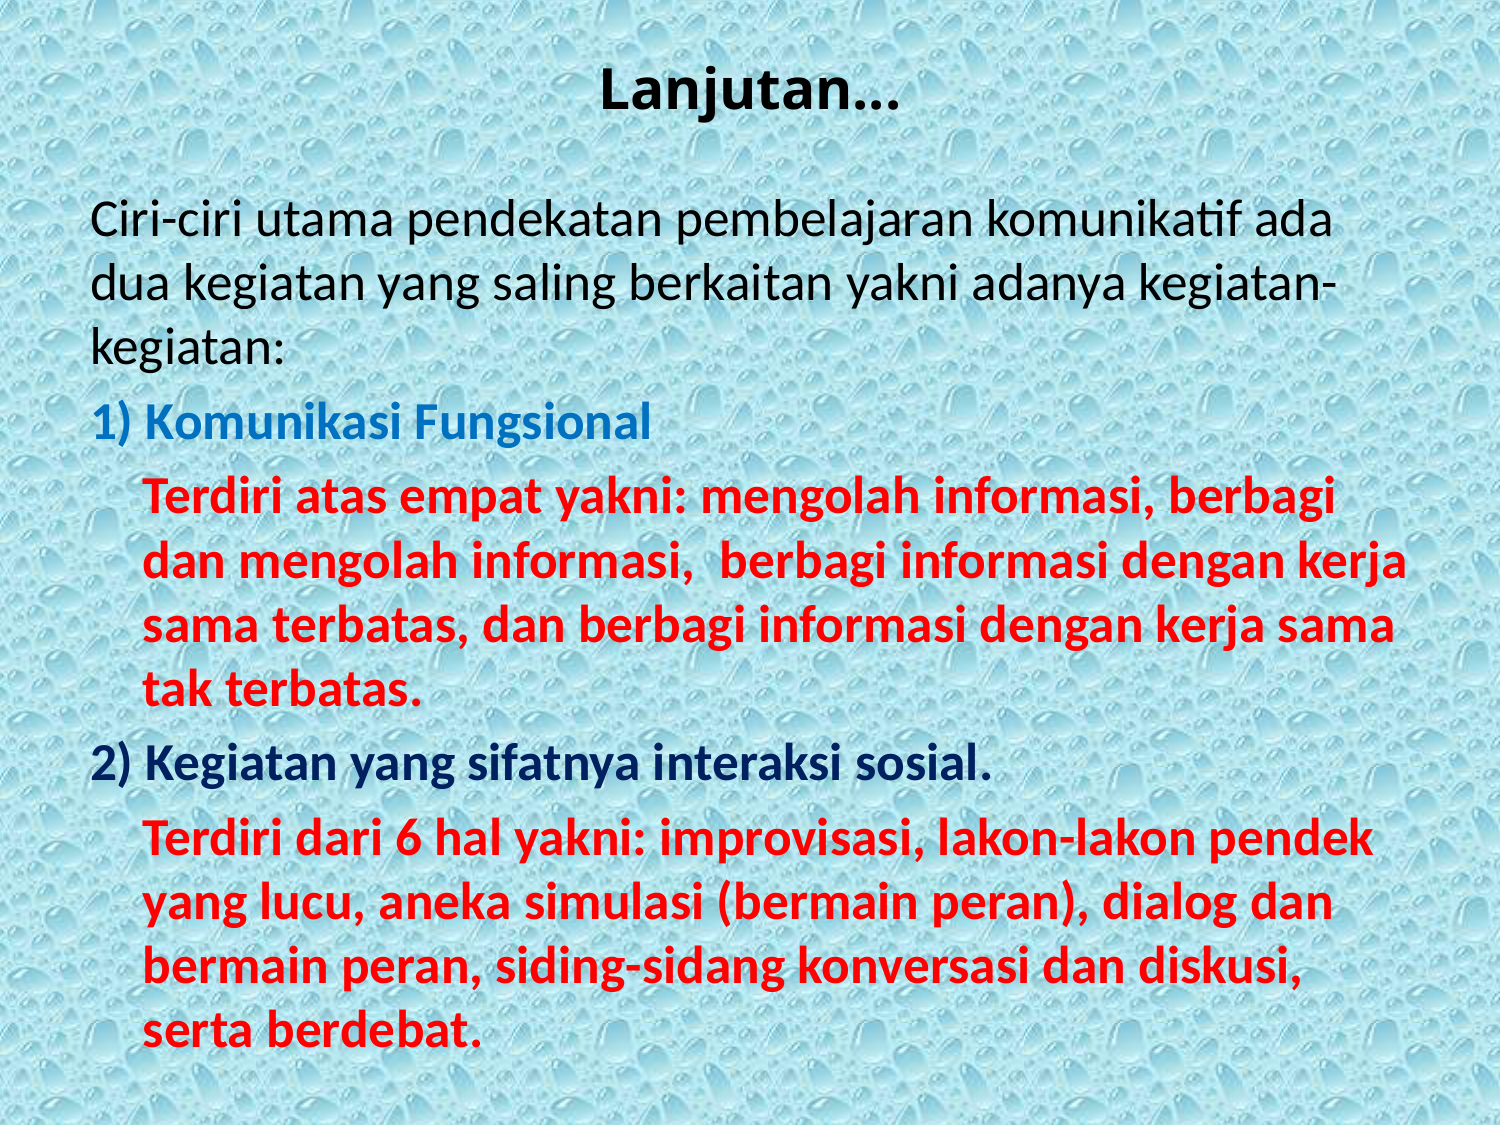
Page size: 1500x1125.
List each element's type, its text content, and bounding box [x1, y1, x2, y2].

title Lanjutan... [75, 45, 1425, 129]
picture [0, 0, 1500, 1125]
list Ciri-ciri utama pendekatan pembelajaran komunikatif ada dua kegiatan yang saling berkaitan yakni adanya kegiatan-kegiatan: 1) Komunikasi Fungsional Terdiri atas empat yakni: mengolah informasi, berbagi dan mengolah informasi, berbagi informasi dengan kerja sama terbatas, dan berbagi informasi dengan kerja sama tak terbatas. 2) Kegiatan yang sifatnya interaksi sosial. Terdiri dari 6 hal yakni: improvisasi, lakon-lakon pendek yang lucu, aneka simulasi (bermain peran), dialog dan bermain peran, siding-sidang konversasi dan diskusi, serta berdebat. [75, 175, 1425, 1067]
